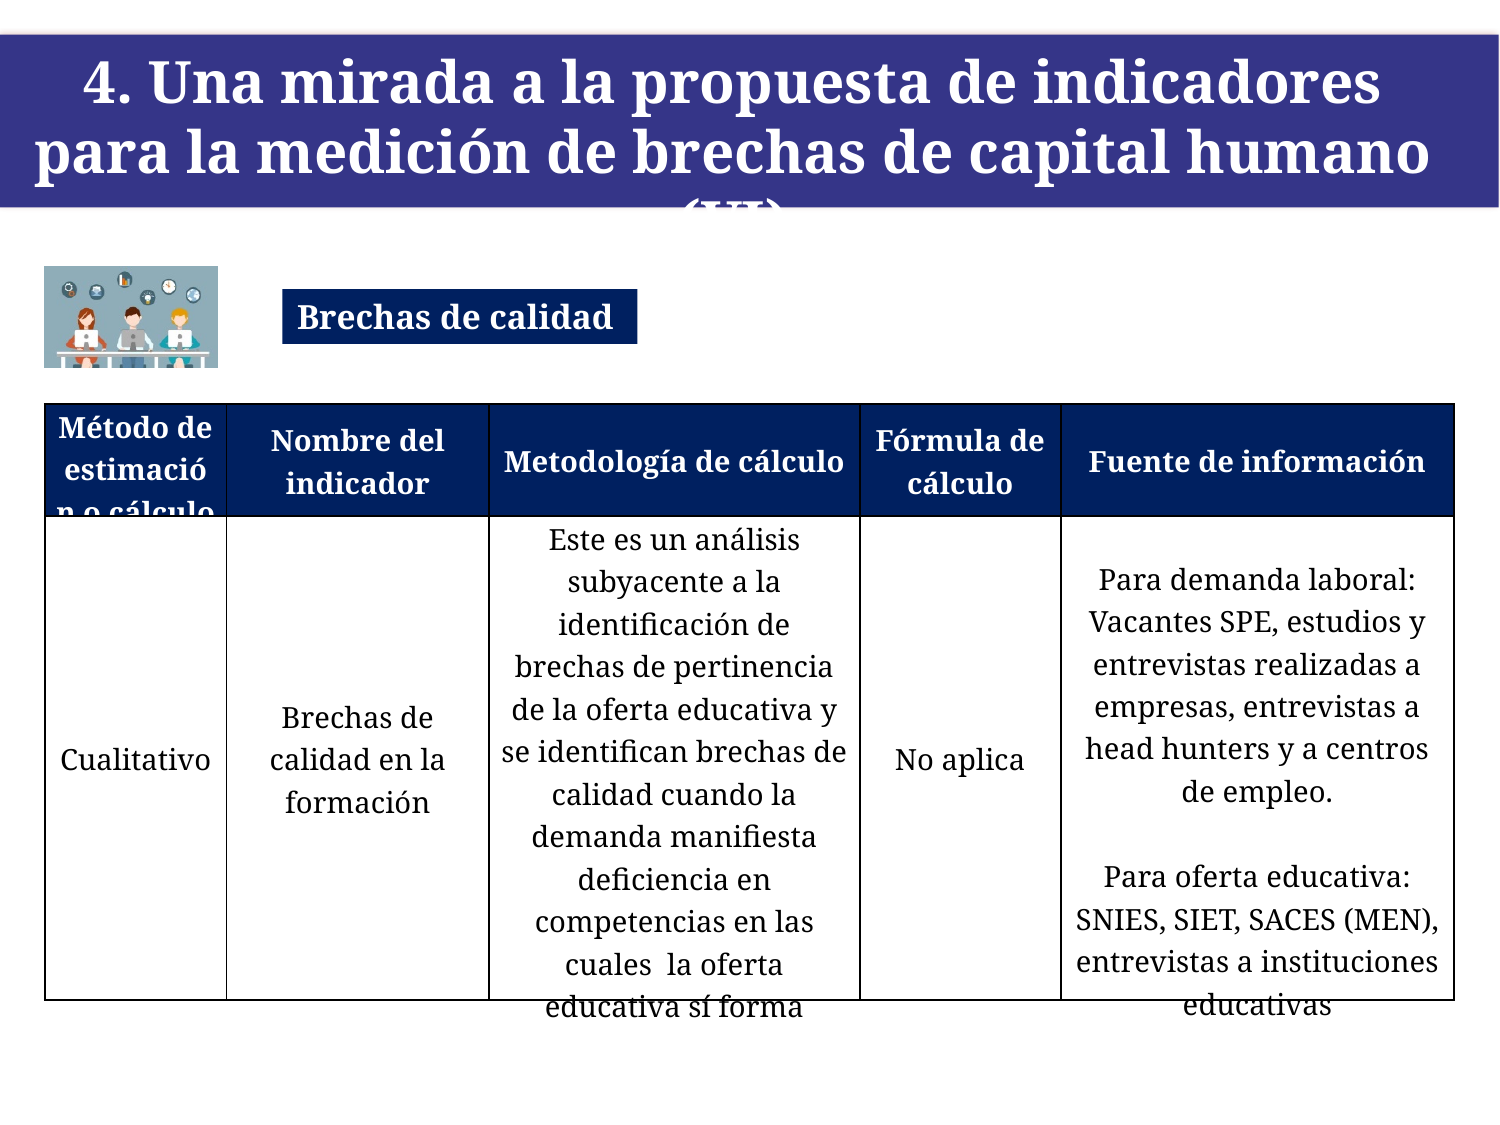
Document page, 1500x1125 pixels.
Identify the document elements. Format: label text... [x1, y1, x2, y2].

text_box Brechas de calidad [282, 289, 638, 344]
text_box 4. Una mirada a la propuesta de indicadores para la medición de brechas de capital humano (VI) [28, 45, 1438, 256]
table_header Fórmula de cálculo [861, 405, 1060, 515]
table_cell Este es un análisis subyacente a la identificación de brechas de pertinencia de la oferta educativa y se identifican brechas de calidad cuando la demanda manifiesta deficiencia en competencias en las cuales la oferta educativa sí forma [490, 517, 859, 999]
table_cell Para demanda laboral: Vacantes SPE, estudios y entrevistas realizadas a empresas, entrevistas a head hunters y a centros de empleo. Para oferta educativa: SNIES, SIET, SACES (MEN), entrevistas a instituciones educativas [1062, 517, 1453, 999]
table_cell No aplica [861, 517, 1060, 999]
table_header Nombre del indicador [227, 405, 488, 515]
table_header Método de estimación o cálculo [46, 405, 226, 515]
table_cell Brechas de calidad en la formación [227, 517, 488, 999]
table_header Metodología de cálculo [490, 405, 859, 515]
picture [44, 266, 218, 368]
text_box [0, 34, 1499, 208]
table_header Fuente de información [1062, 405, 1453, 515]
table_cell Cualitativo [46, 517, 226, 999]
